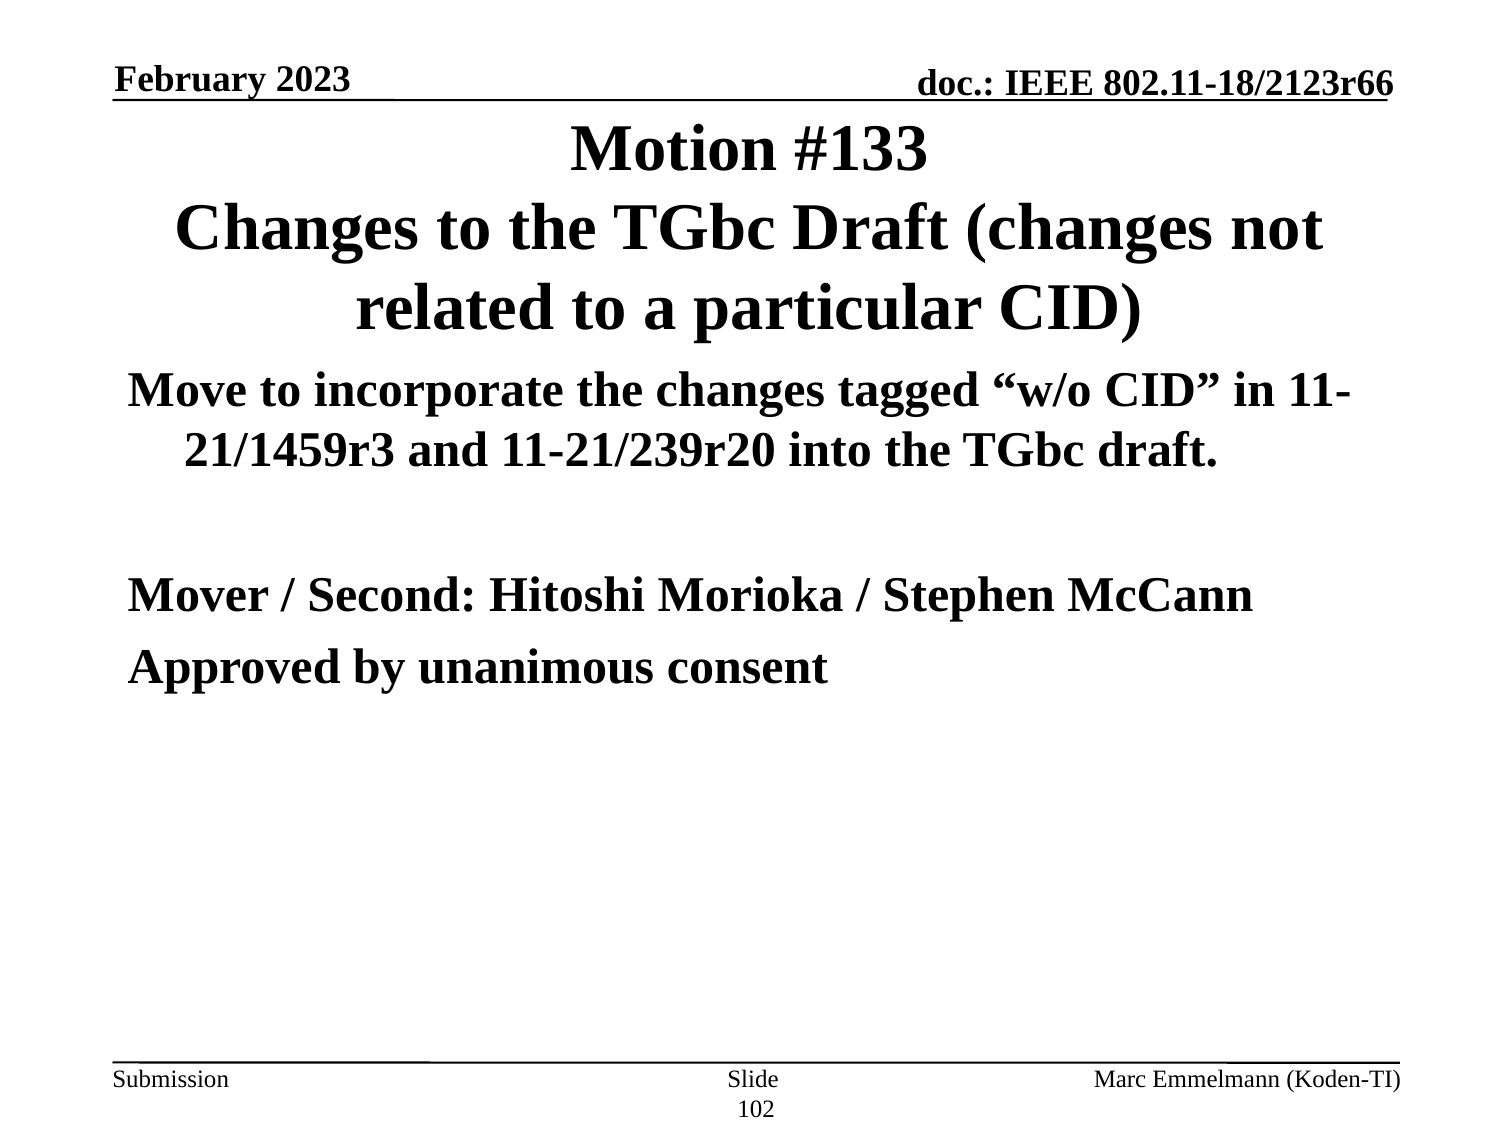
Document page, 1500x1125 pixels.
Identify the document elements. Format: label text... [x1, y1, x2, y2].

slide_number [114, 54, 423, 100]
footer Marc Emmelmann (Koden-TI) [878, 1061, 1402, 1093]
title Motion #133 Changes to the TGbc Draft (changes not related to a particular CID) [112, 135, 1388, 311]
slide_number Slide 102 [712, 1061, 800, 1123]
list Move to incorporate the changes tagged “w/o CID” in 11-21/1459r3 and 11-21/239r20 into the TGbc draft. Mover / Second: Hitoshi Morioka / Stephen McCann Approved by unanimous consent [112, 348, 1388, 1024]
